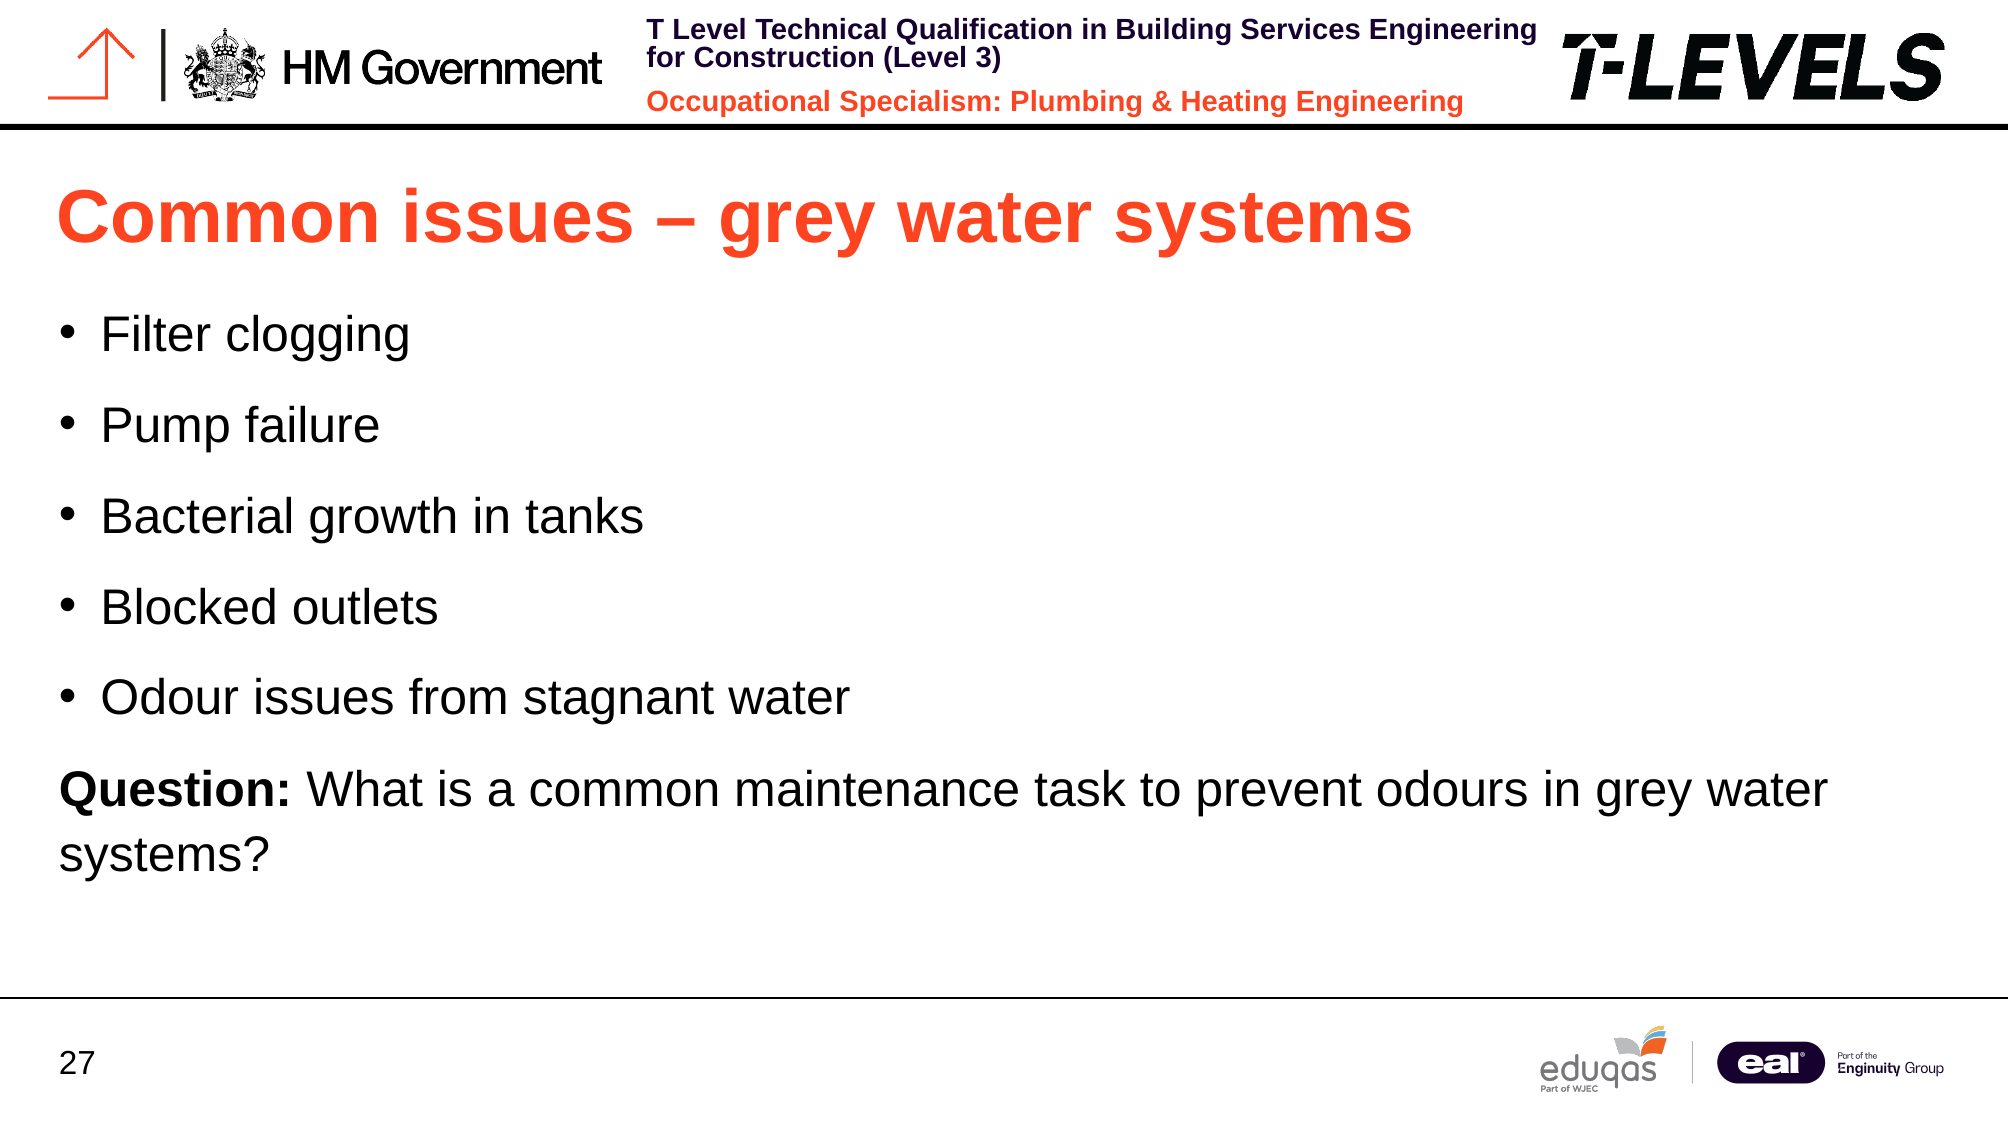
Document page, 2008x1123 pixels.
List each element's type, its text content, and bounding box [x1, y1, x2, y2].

picture [43, 27, 141, 100]
picture [1535, 1021, 1949, 1097]
list Filter clogging Pump failure Bacterial growth in tanks Blocked outlets Odour issues from stagnant water Question: What is a common maintenance task to prevent odours in grey water systems? [59, 295, 1949, 975]
picture [161, 28, 602, 102]
picture [1543, 25, 1964, 108]
title Common issues – grey water systems [41, 111, 1949, 314]
